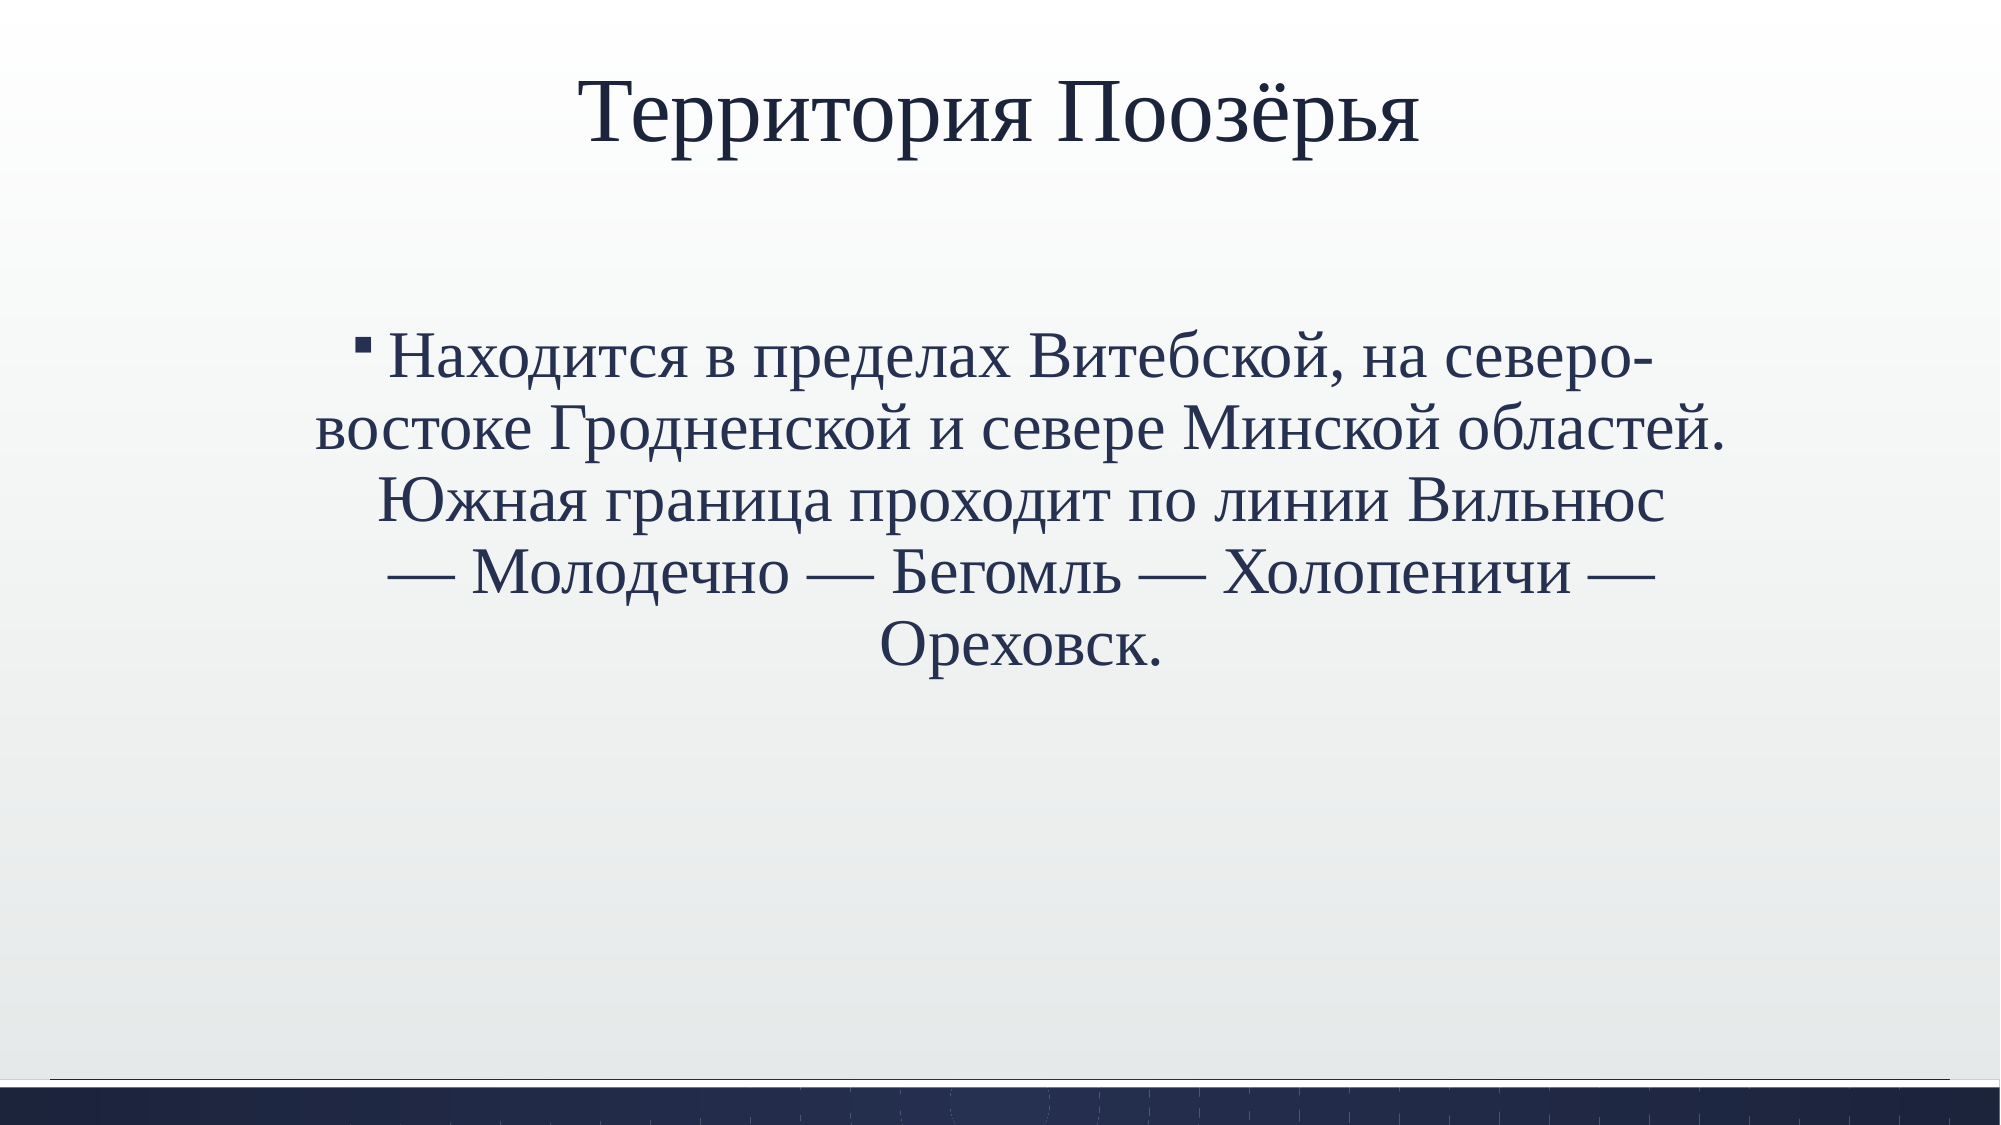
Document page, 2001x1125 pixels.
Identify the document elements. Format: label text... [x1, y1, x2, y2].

list Находится в пределах Витебской, на северо-востоке Гродненской и севере Минской областей. Южная граница проходит по линии Вильнюс— Молодечно — Бегомль — Холопеничи — Ореховск. [219, 311, 1780, 990]
title Территория Поозёрья [219, 76, 1780, 279]
